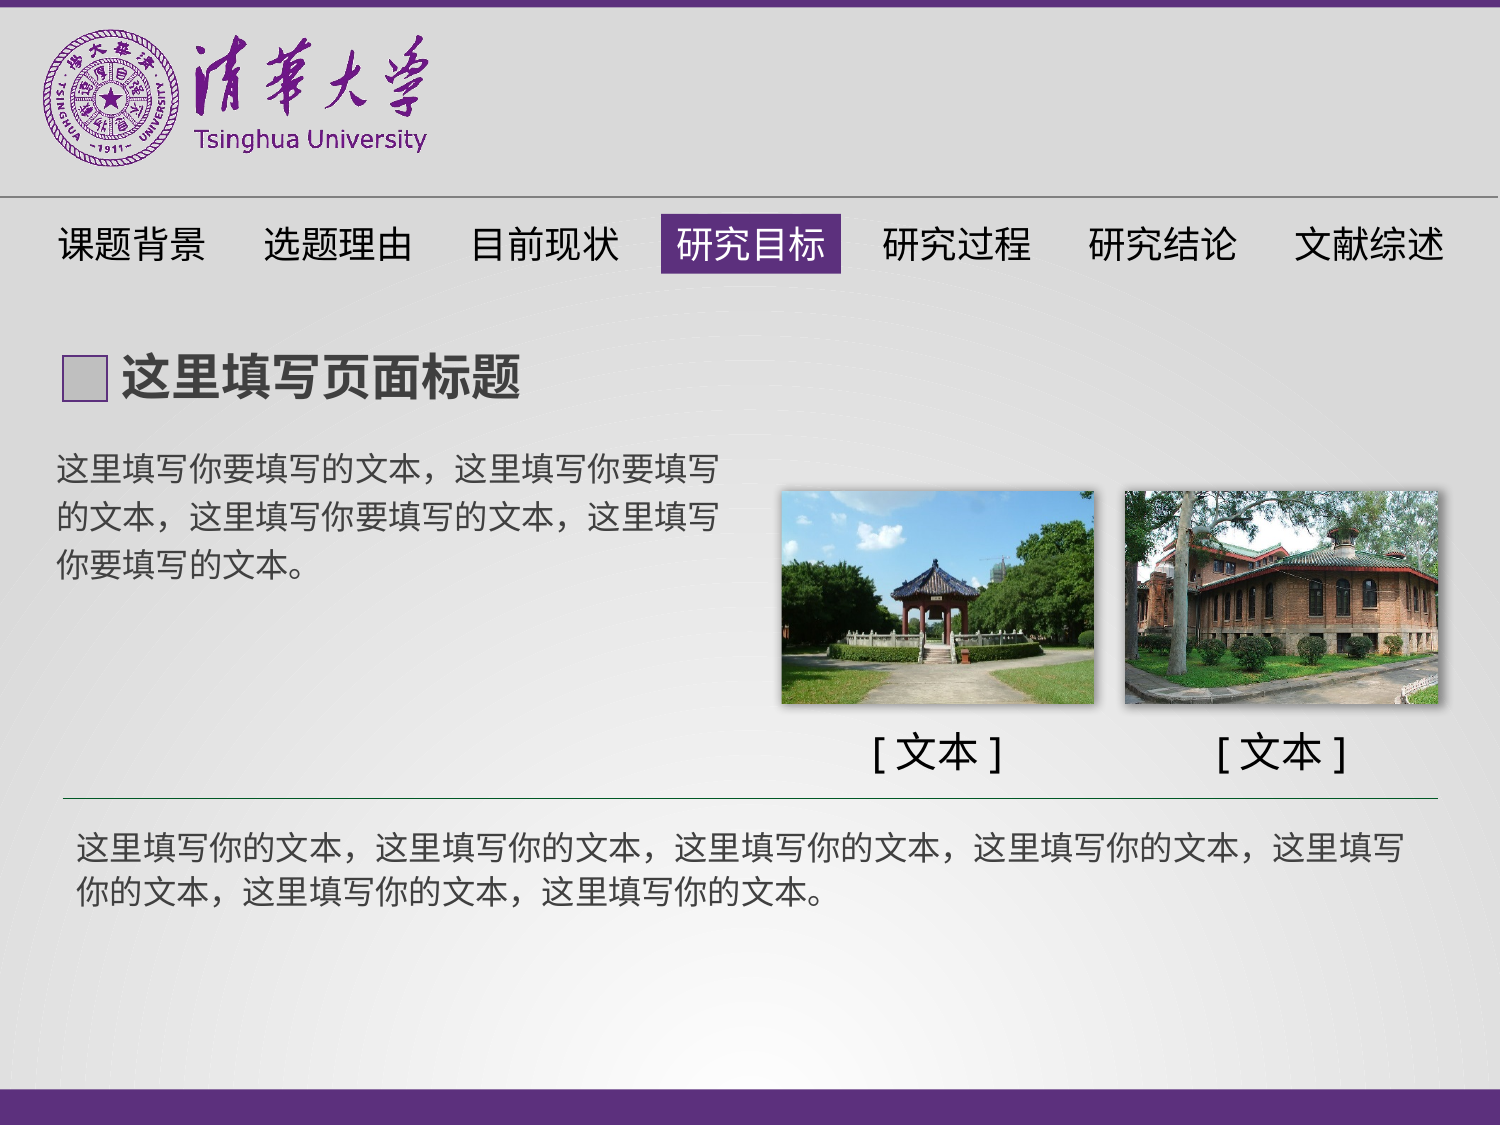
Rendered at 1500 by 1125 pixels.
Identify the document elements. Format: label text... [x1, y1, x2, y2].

text_box 研究过程 [867, 213, 1047, 274]
text_box 课题背景 [42, 213, 223, 274]
text_box [62, 355, 108, 402]
text_box 这里填写你的文本，这里填写你的文本，这里填写你的文本，这里填写你的文本，这里填写你的文本，这里填写你的文本，这里填写你的文本。 [61, 816, 1438, 919]
text_box [471, 0, 1500, 8]
text_box 目前现状 [454, 213, 635, 274]
text_box 这里填写你要填写的文本，这里填写你要填写的文本，这里填写你要填写的文本，这里填写你要填写的文本。 [41, 432, 742, 592]
picture [0, 0, 471, 196]
text_box 研究目标 [661, 213, 841, 274]
text_box 选题理由 [248, 213, 429, 274]
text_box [780, 491, 1439, 820]
text_box 研究结论 [1073, 213, 1254, 274]
text_box [0, 1088, 1500, 1125]
text_box 文献综述 [1279, 213, 1460, 274]
text_box 这里填写页面标题 [107, 337, 763, 413]
